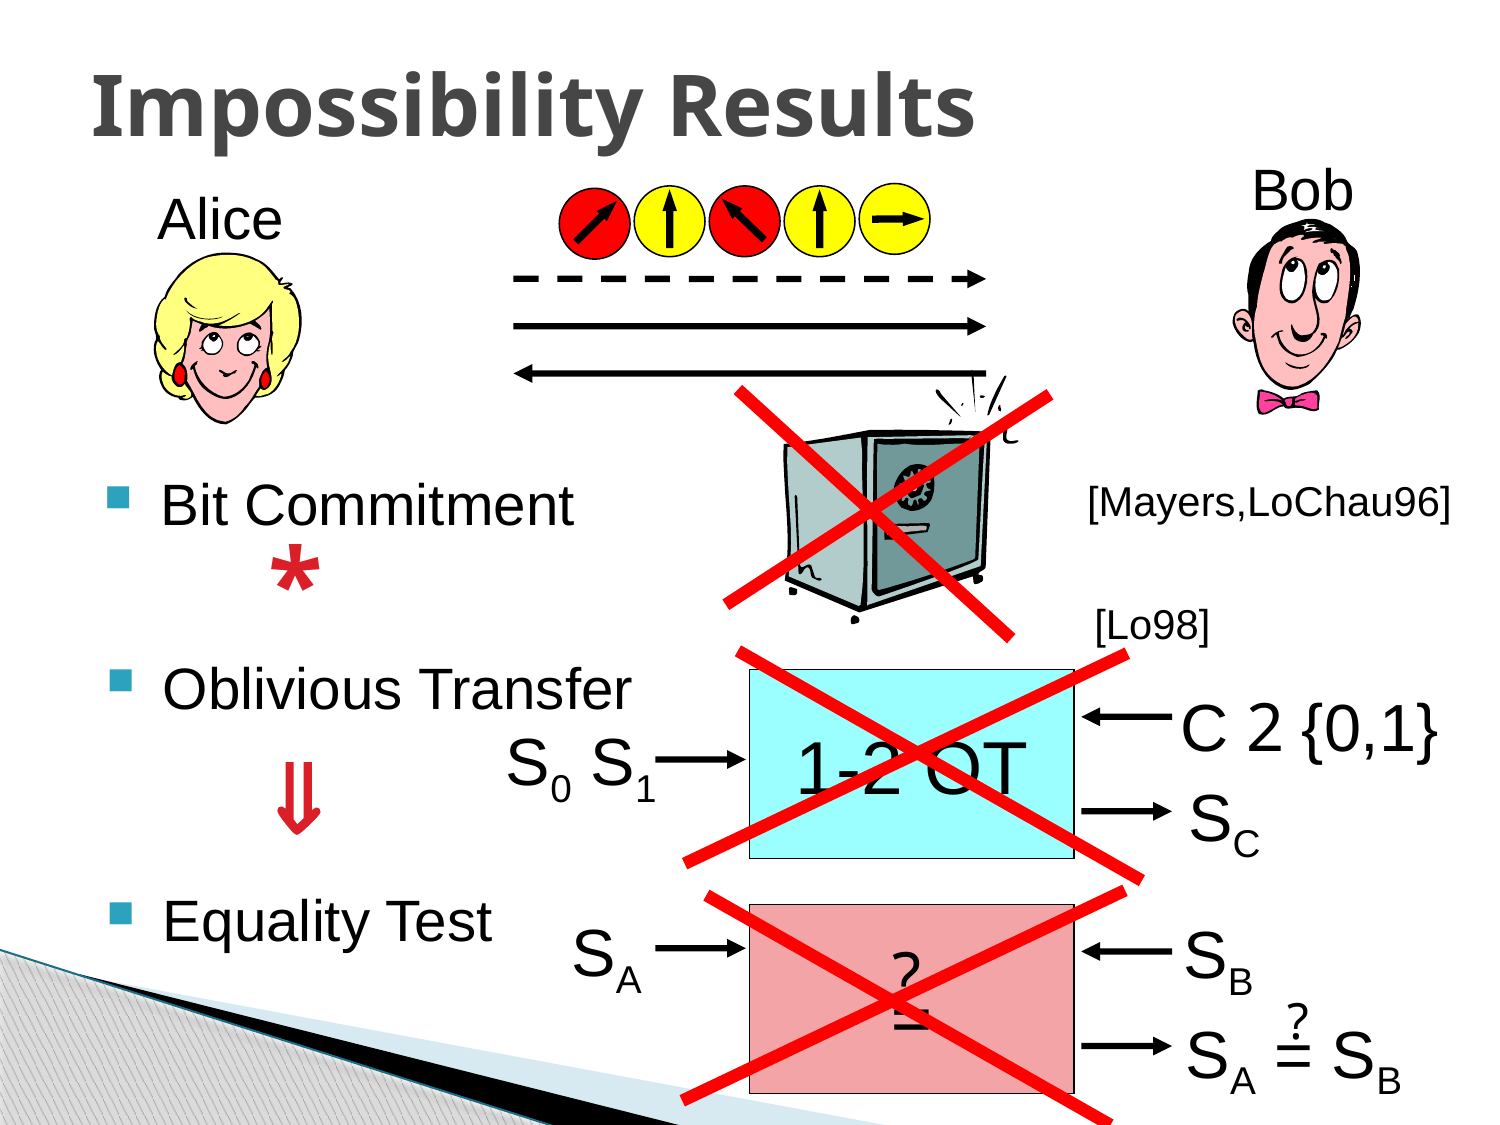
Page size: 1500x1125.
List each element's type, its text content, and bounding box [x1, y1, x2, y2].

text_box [556, 902, 676, 1094]
text_box [970, 272, 987, 286]
text_box Bob [1236, 145, 1428, 230]
picture [1231, 217, 1364, 418]
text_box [1131, 902, 1493, 1094]
text_box Oblivious Transfer [91, 643, 690, 721]
text_box [Lo98] [1079, 590, 1226, 656]
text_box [681, 890, 1126, 1125]
picture [781, 368, 1030, 389]
text_box * [254, 512, 356, 648]
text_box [725, 389, 1051, 639]
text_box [684, 650, 1143, 881]
picture [151, 250, 305, 425]
text_box Equality Test [91, 875, 680, 954]
text_box [513, 320, 987, 333]
text_box Alice [142, 174, 334, 259]
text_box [490, 669, 678, 859]
title Impossibility Results [76, 42, 1427, 161]
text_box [558, 183, 931, 260]
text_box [1147, 669, 1500, 859]
text_box [Mayers,LoChau96] [1072, 466, 1467, 532]
text_box Bit Commitment [89, 459, 610, 538]
text_box [513, 367, 776, 380]
text_box  [253, 725, 360, 861]
